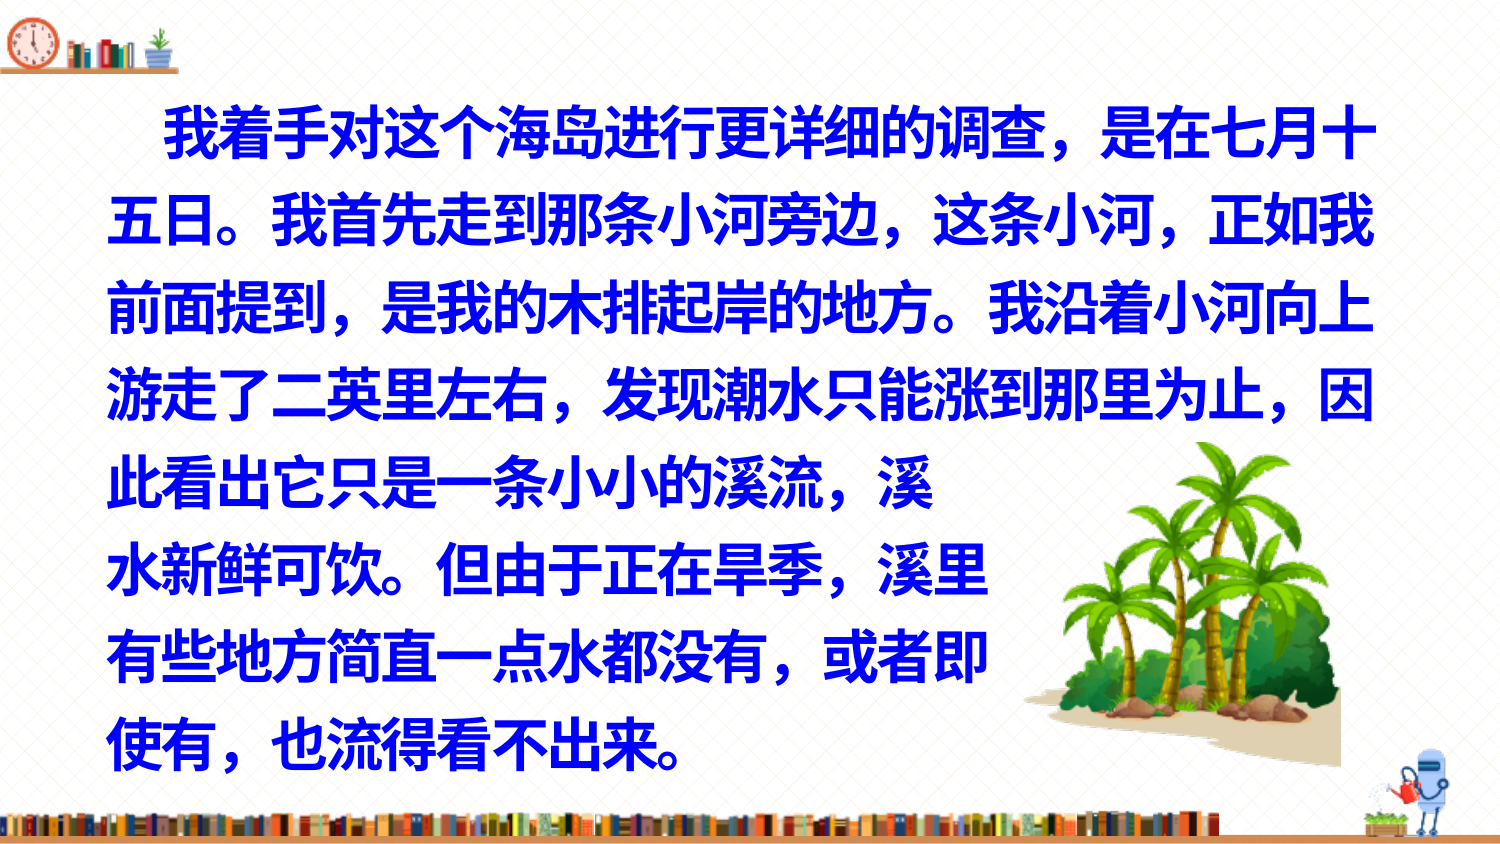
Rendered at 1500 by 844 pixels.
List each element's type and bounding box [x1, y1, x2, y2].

picture [0, 15, 188, 74]
picture [1363, 740, 1450, 837]
picture [0, 812, 594, 836]
picture [595, 805, 1219, 836]
text_box [90, 71, 1407, 773]
